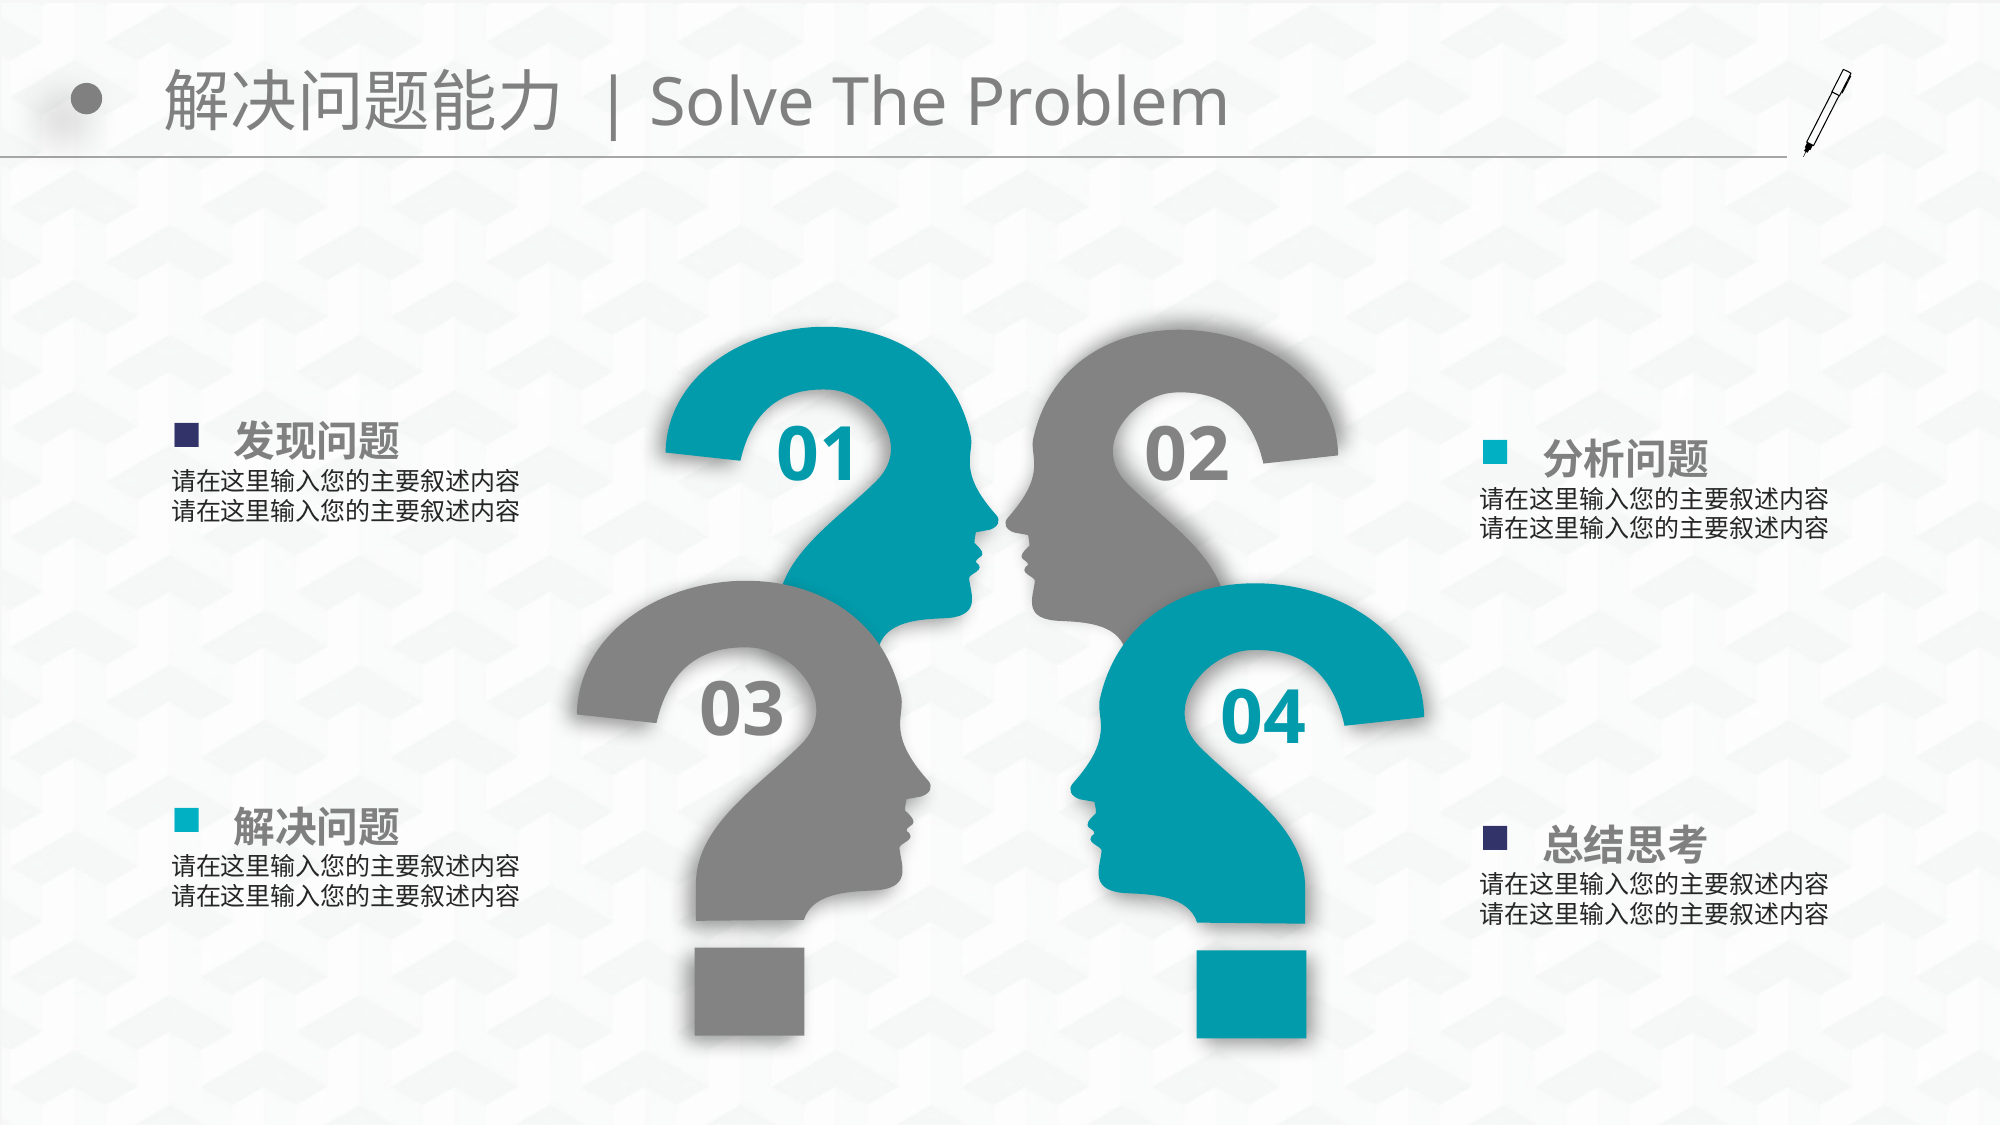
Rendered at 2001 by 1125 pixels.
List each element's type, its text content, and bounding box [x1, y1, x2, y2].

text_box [665, 326, 999, 648]
text_box 解决问题 请在这里输入您的主要叙述内容 请在这里输入您的主要叙述内容 [156, 783, 537, 998]
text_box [576, 580, 931, 1036]
text_box 发现问题 请在这里输入您的主要叙述内容 请在这里输入您的主要叙述内容 [156, 397, 537, 613]
picture [1, 3, 2001, 1125]
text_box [1070, 583, 1425, 1039]
text_box 分析问题 请在这里输入您的主要叙述内容 请在这里输入您的主要叙述内容 [1464, 415, 1845, 631]
text_box 总结思考 请在这里输入您的主要叙述内容 请在这里输入您的主要叙述内容 [1464, 801, 1845, 1016]
title 解决问题能力 | Solve The Problem [152, 27, 1789, 169]
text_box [1005, 329, 1339, 650]
